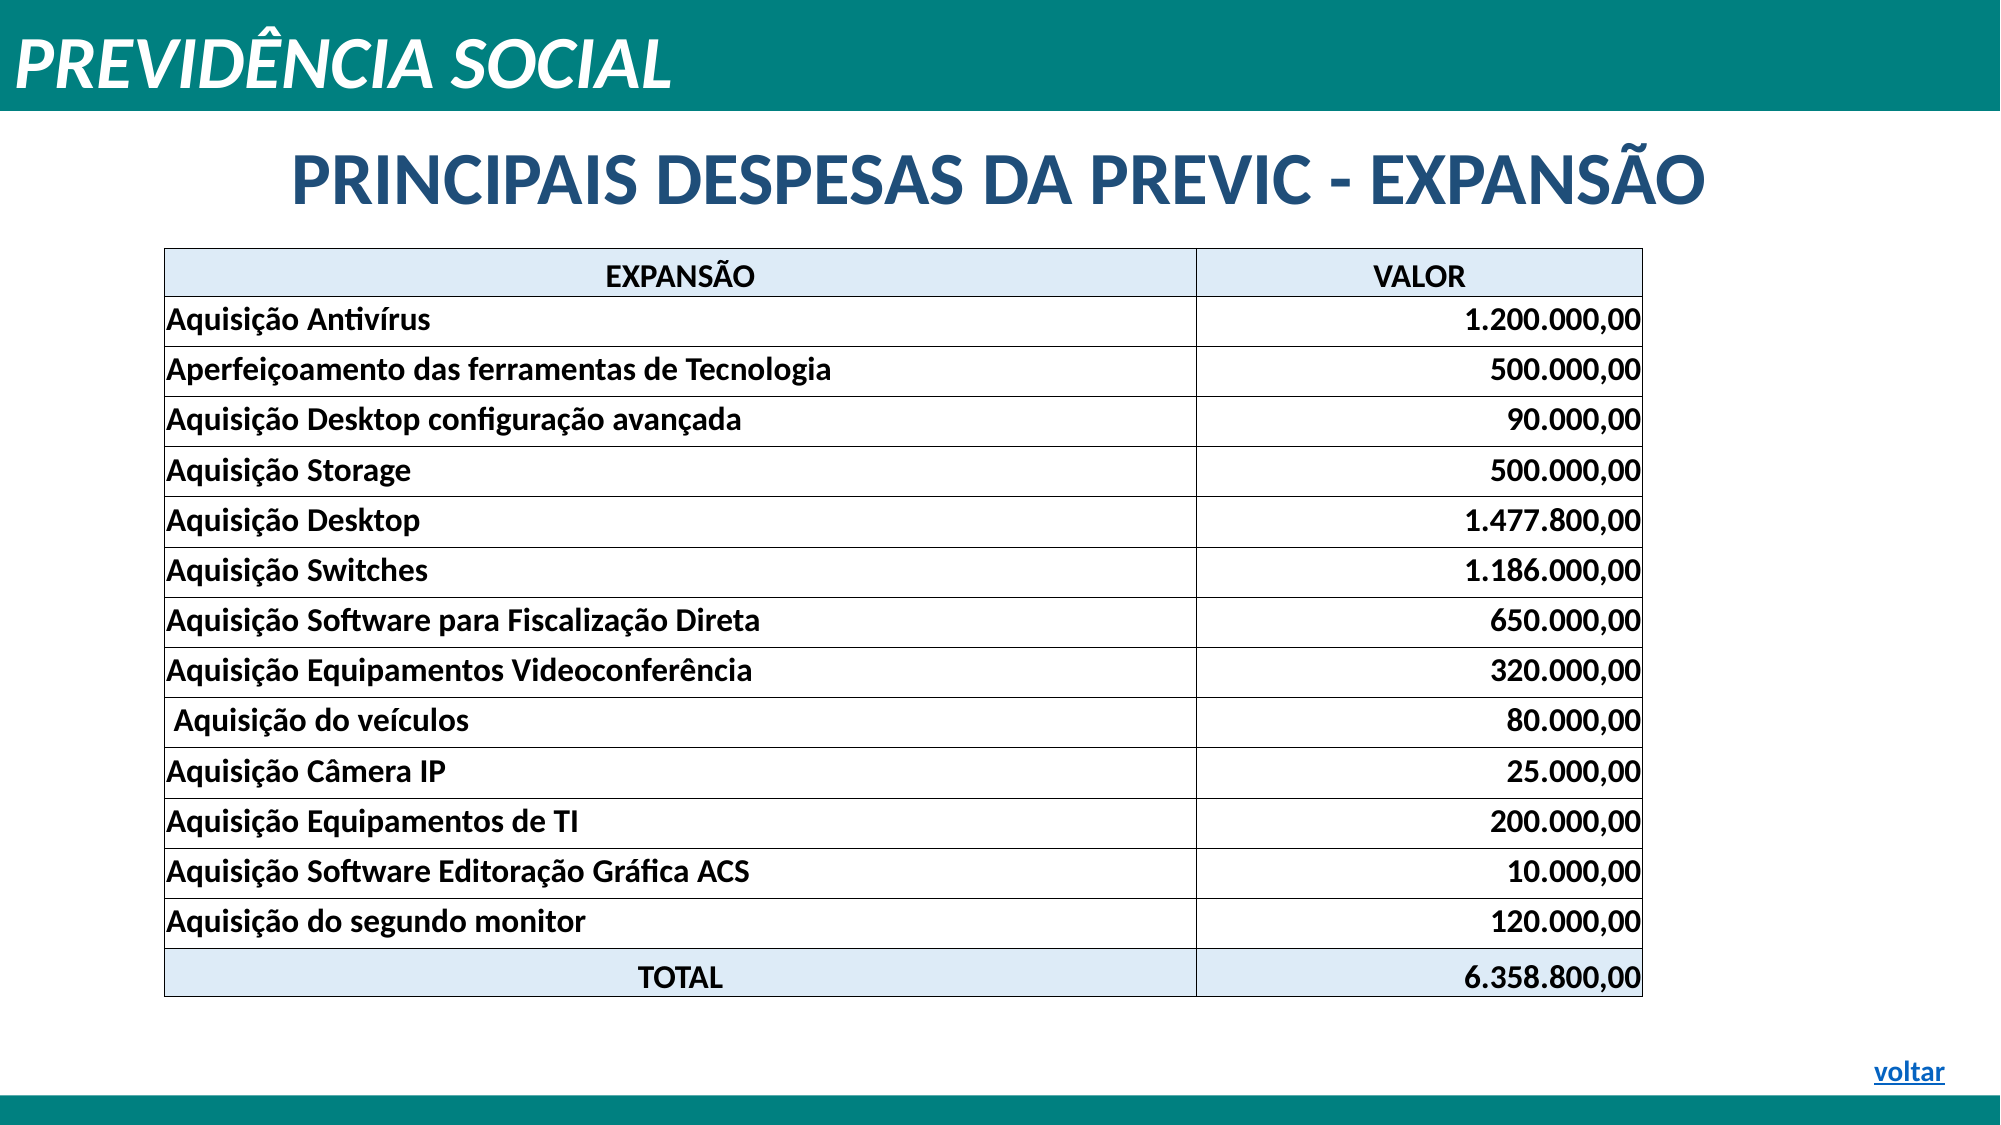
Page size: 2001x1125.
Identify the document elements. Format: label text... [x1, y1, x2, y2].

text_box voltar [1859, 1044, 1968, 1095]
table_cell 1.200.000,00 [1197, 297, 1642, 346]
table_cell 500.000,00 [1197, 347, 1642, 396]
table_cell Aperfeiçoamento das ferramentas de Tecnologia [165, 347, 1196, 396]
table_cell 320.000,00 [1197, 648, 1642, 697]
table_cell 120.000,00 [1197, 899, 1642, 948]
table_cell Aquisição Antivírus [165, 297, 1196, 346]
table_cell 650.000,00 [1197, 598, 1642, 647]
table_cell Aquisição Desktop configuração avançada [165, 397, 1196, 446]
title PRINCIPAIS DESPESAS DA PREVIC - EXPANSÃO [140, 112, 1860, 249]
table_cell Aquisição Equipamentos de TI [165, 799, 1196, 848]
table_cell Aquisição Software Editoração Gráfica ACS [165, 849, 1196, 898]
table_header VALOR [1197, 249, 1642, 296]
table_cell Aquisição Equipamentos Videoconferência [165, 648, 1196, 697]
table_cell 10.000,00 [1197, 849, 1642, 898]
table_cell 25.000,00 [1197, 748, 1642, 798]
table_cell Aquisição Storage [165, 447, 1196, 496]
table_cell 6.358.800,00 [1197, 949, 1642, 996]
table_cell 90.000,00 [1197, 397, 1642, 446]
table_header EXPANSÃO [165, 249, 1196, 296]
table_cell Aquisição Switches [165, 548, 1196, 597]
table_cell Aquisição do veículos [165, 698, 1196, 747]
text_box [0, 1095, 2000, 1125]
table_cell Aquisição Software para Fiscalização Direta [165, 598, 1196, 647]
table_cell 80.000,00 [1197, 698, 1642, 747]
table_cell 200.000,00 [1197, 799, 1642, 848]
table_cell Aquisição Câmera IP [165, 748, 1196, 798]
table_cell 1.186.000,00 [1197, 548, 1642, 597]
table_cell Aquisição do segundo monitor [165, 899, 1196, 948]
table_cell 1.477.800,00 [1197, 497, 1642, 547]
text_box PREVIDÊNCIA SOCIAL [0, 0, 2000, 111]
table_cell 500.000,00 [1197, 447, 1642, 496]
table_cell TOTAL [165, 949, 1196, 996]
table_cell Aquisição Desktop [165, 497, 1196, 547]
